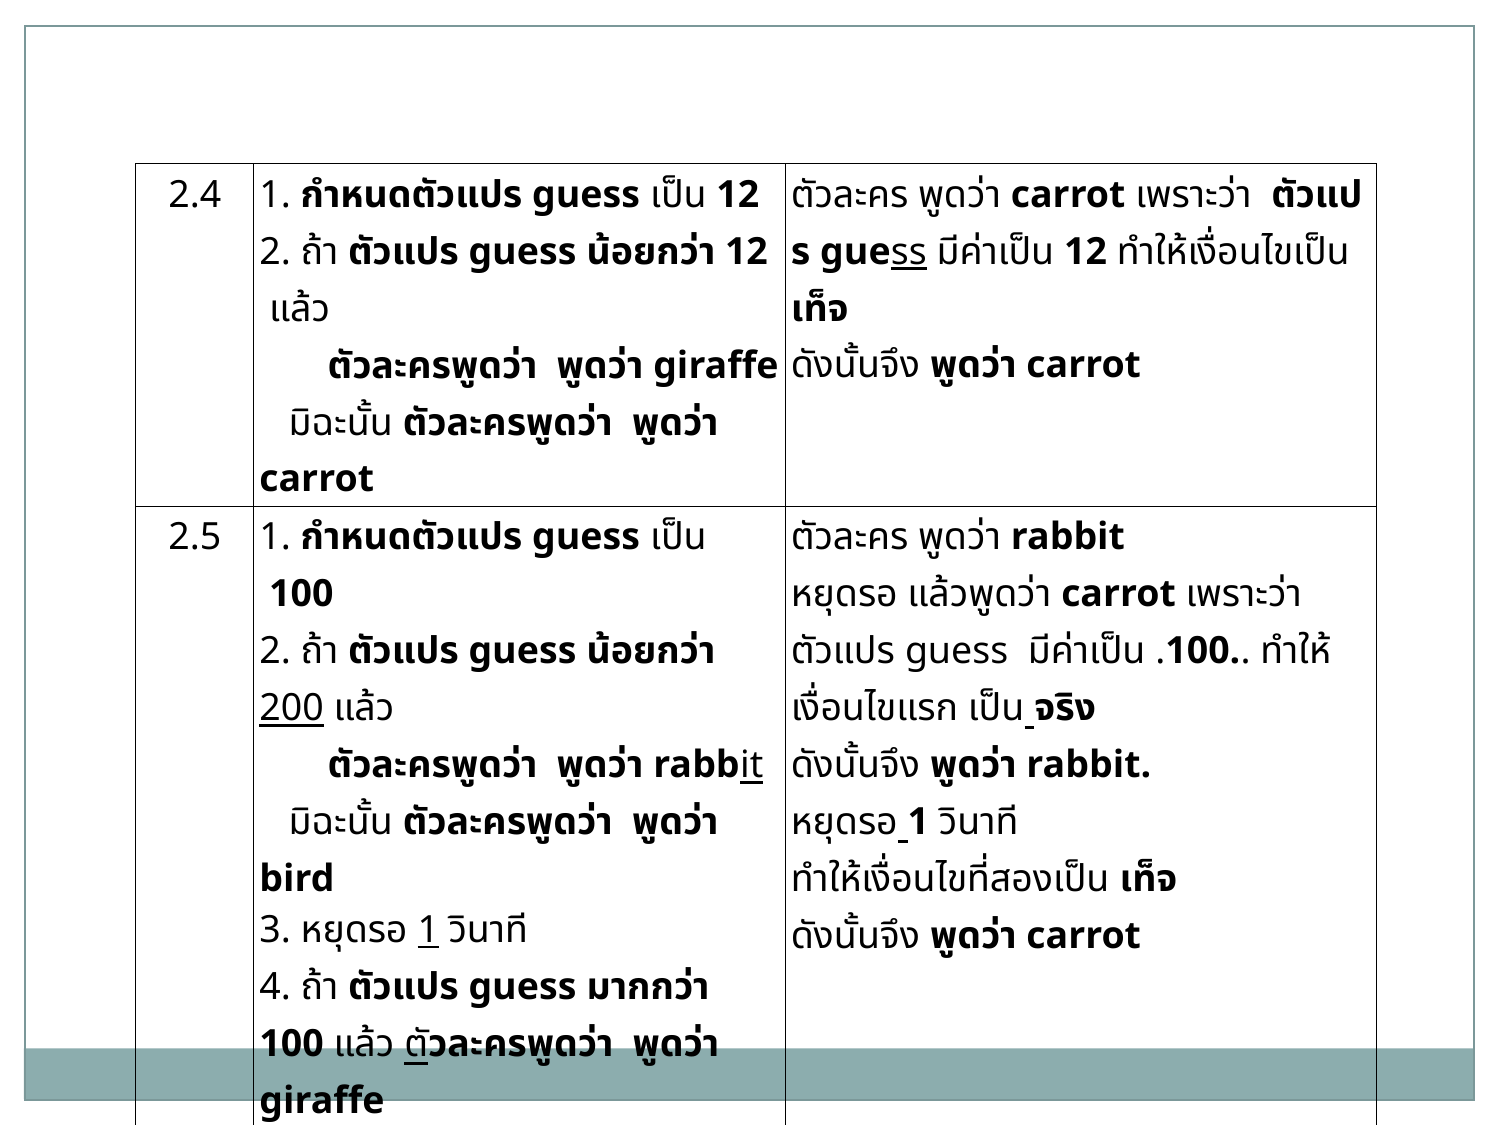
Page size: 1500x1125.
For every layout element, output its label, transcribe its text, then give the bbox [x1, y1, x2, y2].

table_cell 1. กำหนดตัวแปร guess เป็น 100 2. ถ้า ตัวแปร guess น้อยกว่า 200 แล้ว ตัวละครพูดว่า พูดว่า rabbit มิฉะนั้น ตัวละครพูดว่า พูดว่า bird 3. หยุดรอ 1 วินาที 4. ถ้า ตัวแปร guess มากกว่า 100 แล้ว ตัวละครพูดว่า พูดว่า giraffe มิฉะนั้น ตัวละครพูดว่า พูดว่า carrot [254, 507, 785, 1125]
table_header 1. กำหนดตัวแปร guess เป็น 12 2. ถ้า ตัวแปร guess น้อยกว่า 12 แล้ว ตัวละครพูดว่า พูดว่า giraffe มิฉะนั้น ตัวละครพูดว่า พูดว่า carrot [254, 164, 785, 506]
table_header 2.4 [136, 164, 253, 506]
table_cell 2.5 [136, 507, 253, 1125]
table_cell ตัวละคร พูดว่า rabbit หยุดรอ แล้วพูดว่า carrot เพราะว่า ตัวแปร guess มีค่าเป็น .100.. ทำให้เงื่อนไขแรก เป็น จริง ดังนั้นจึง พูดว่า rabbit. หยุดรอ 1 วินาที ทำให้เงื่อนไขที่สองเป็น เท็จ ดังนั้นจึง พูดว่า carrot [786, 507, 1376, 1125]
table_header ตัวละคร พูดว่า carrot เพราะว่า ตัวแปร guess มีค่าเป็น 12 ทำให้เงื่อนไขเป็น เท็จ ดังนั้นจึง พูดว่า carrot [786, 164, 1376, 506]
